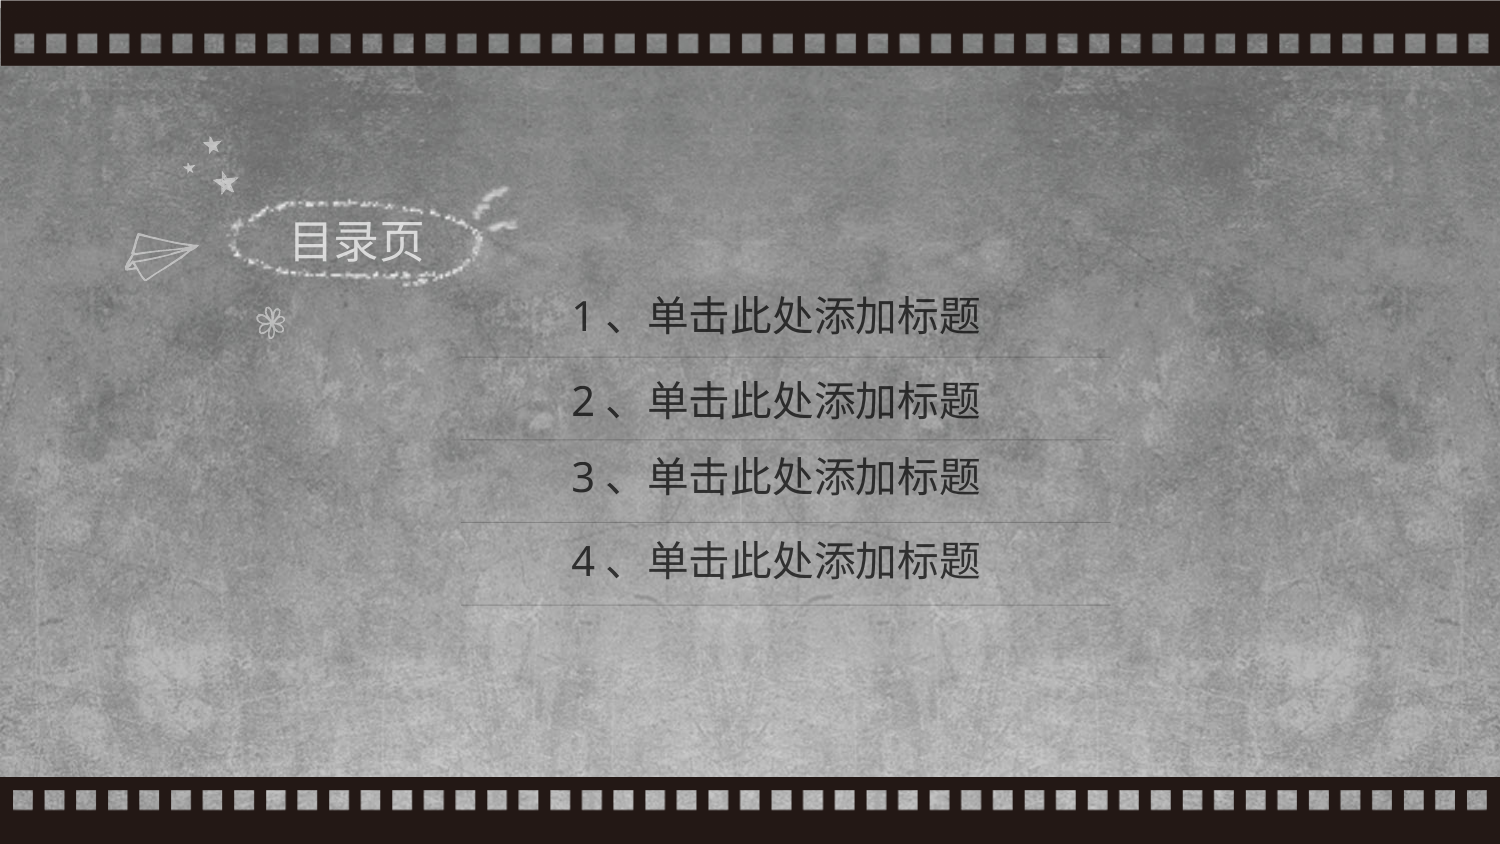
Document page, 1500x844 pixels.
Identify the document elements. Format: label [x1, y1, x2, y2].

text_box [460, 357, 1111, 606]
text_box [202, 160, 553, 307]
picture [0, 0, 1500, 844]
text_box [182, 136, 239, 195]
